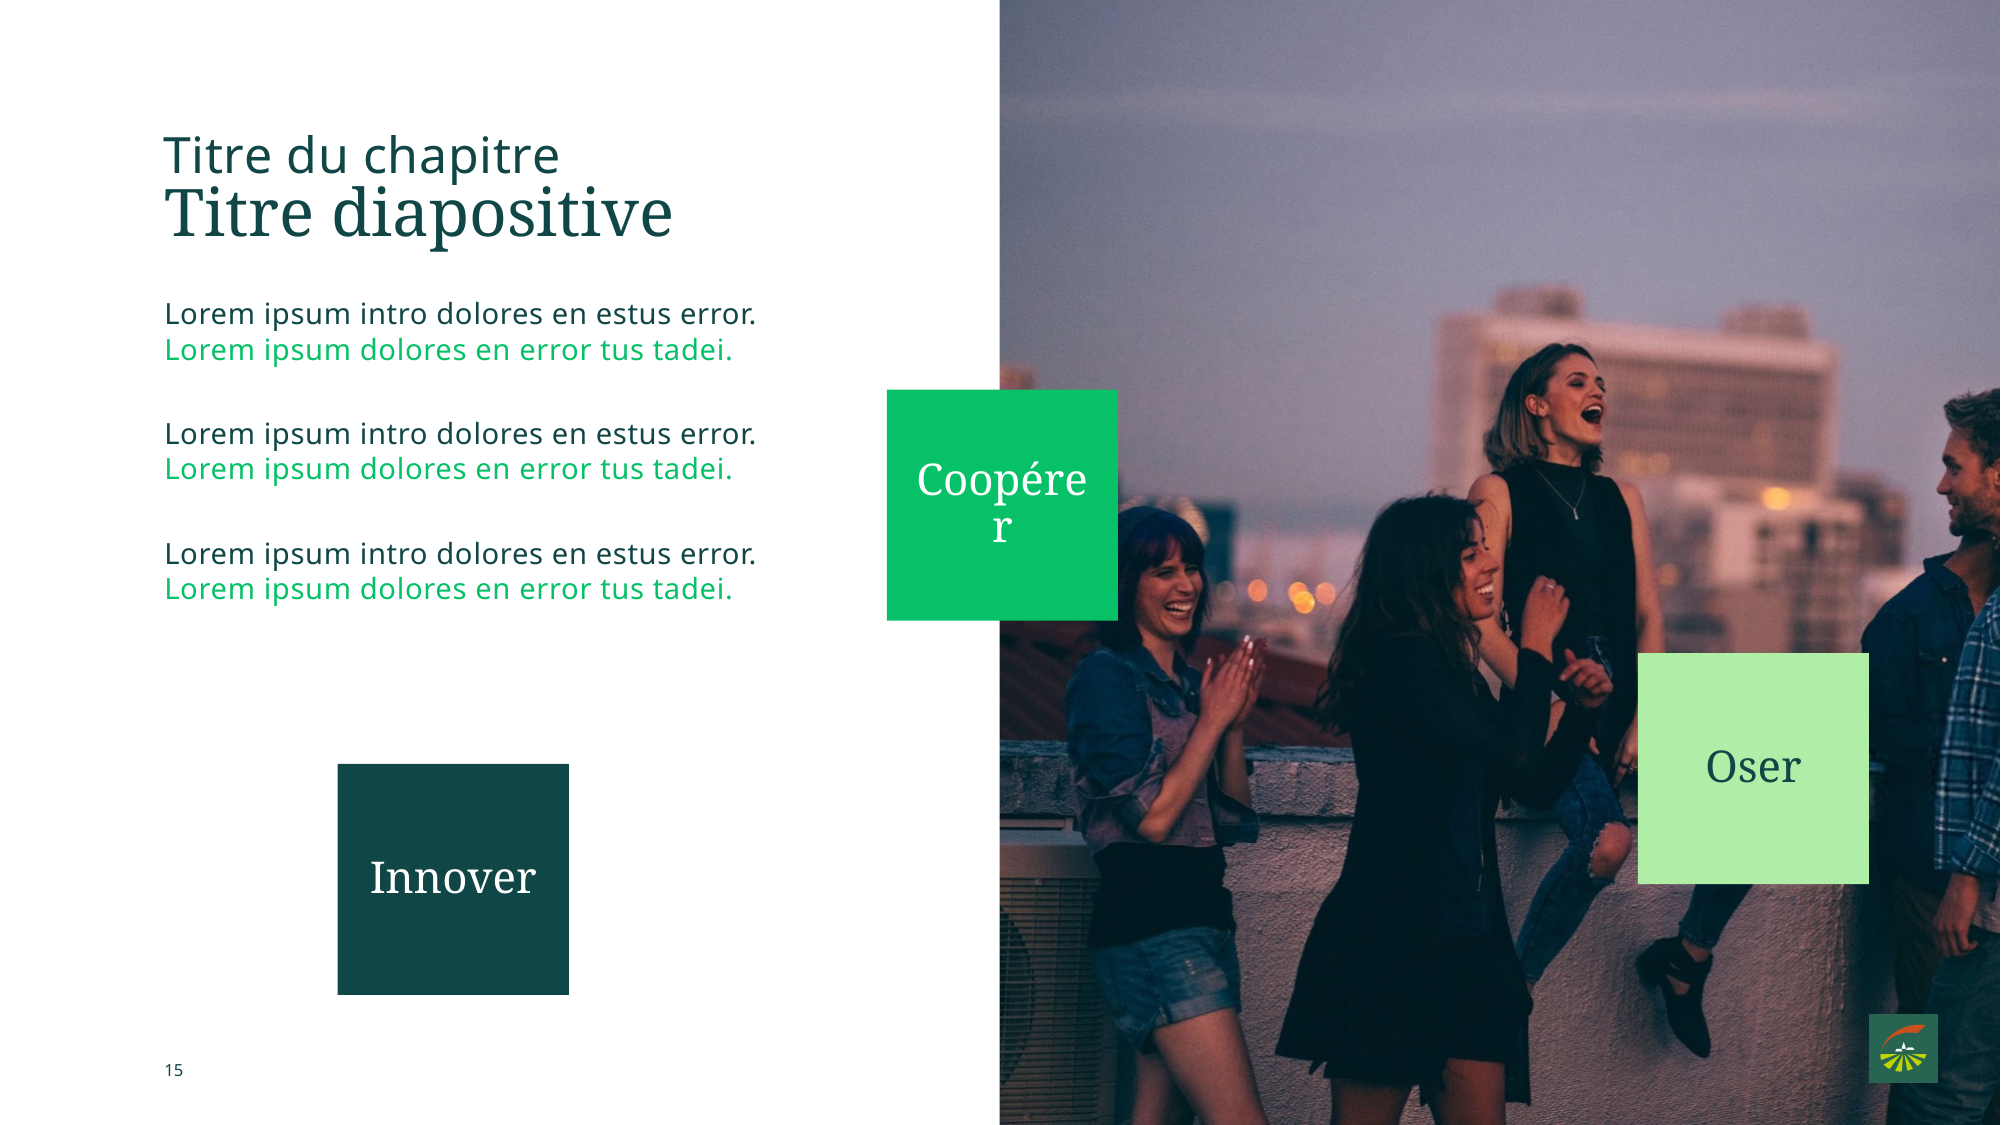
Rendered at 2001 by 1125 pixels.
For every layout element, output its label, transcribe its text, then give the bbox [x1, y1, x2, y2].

picture [1993, 739, 2000, 746]
list Oser [1637, 653, 1869, 885]
picture [1978, 813, 1986, 821]
list Titre du chapitre [163, 123, 918, 184]
list Lorem ipsum intro dolores en estus error. Lorem ipsum dolores en error tus tadei. Lorem ipsum intro dolores en estus error. Lorem ipsum dolores en error tus tadei. Lorem ipsum intro dolores en estus error. Lorem ipsum dolores en error tus tadei. [164, 295, 918, 995]
title Titre diapositive [164, 184, 918, 252]
slide_number 15 [164, 1060, 202, 1081]
list Coopérer [886, 389, 1118, 621]
picture [999, 0, 2000, 1125]
list Innover [337, 763, 569, 995]
